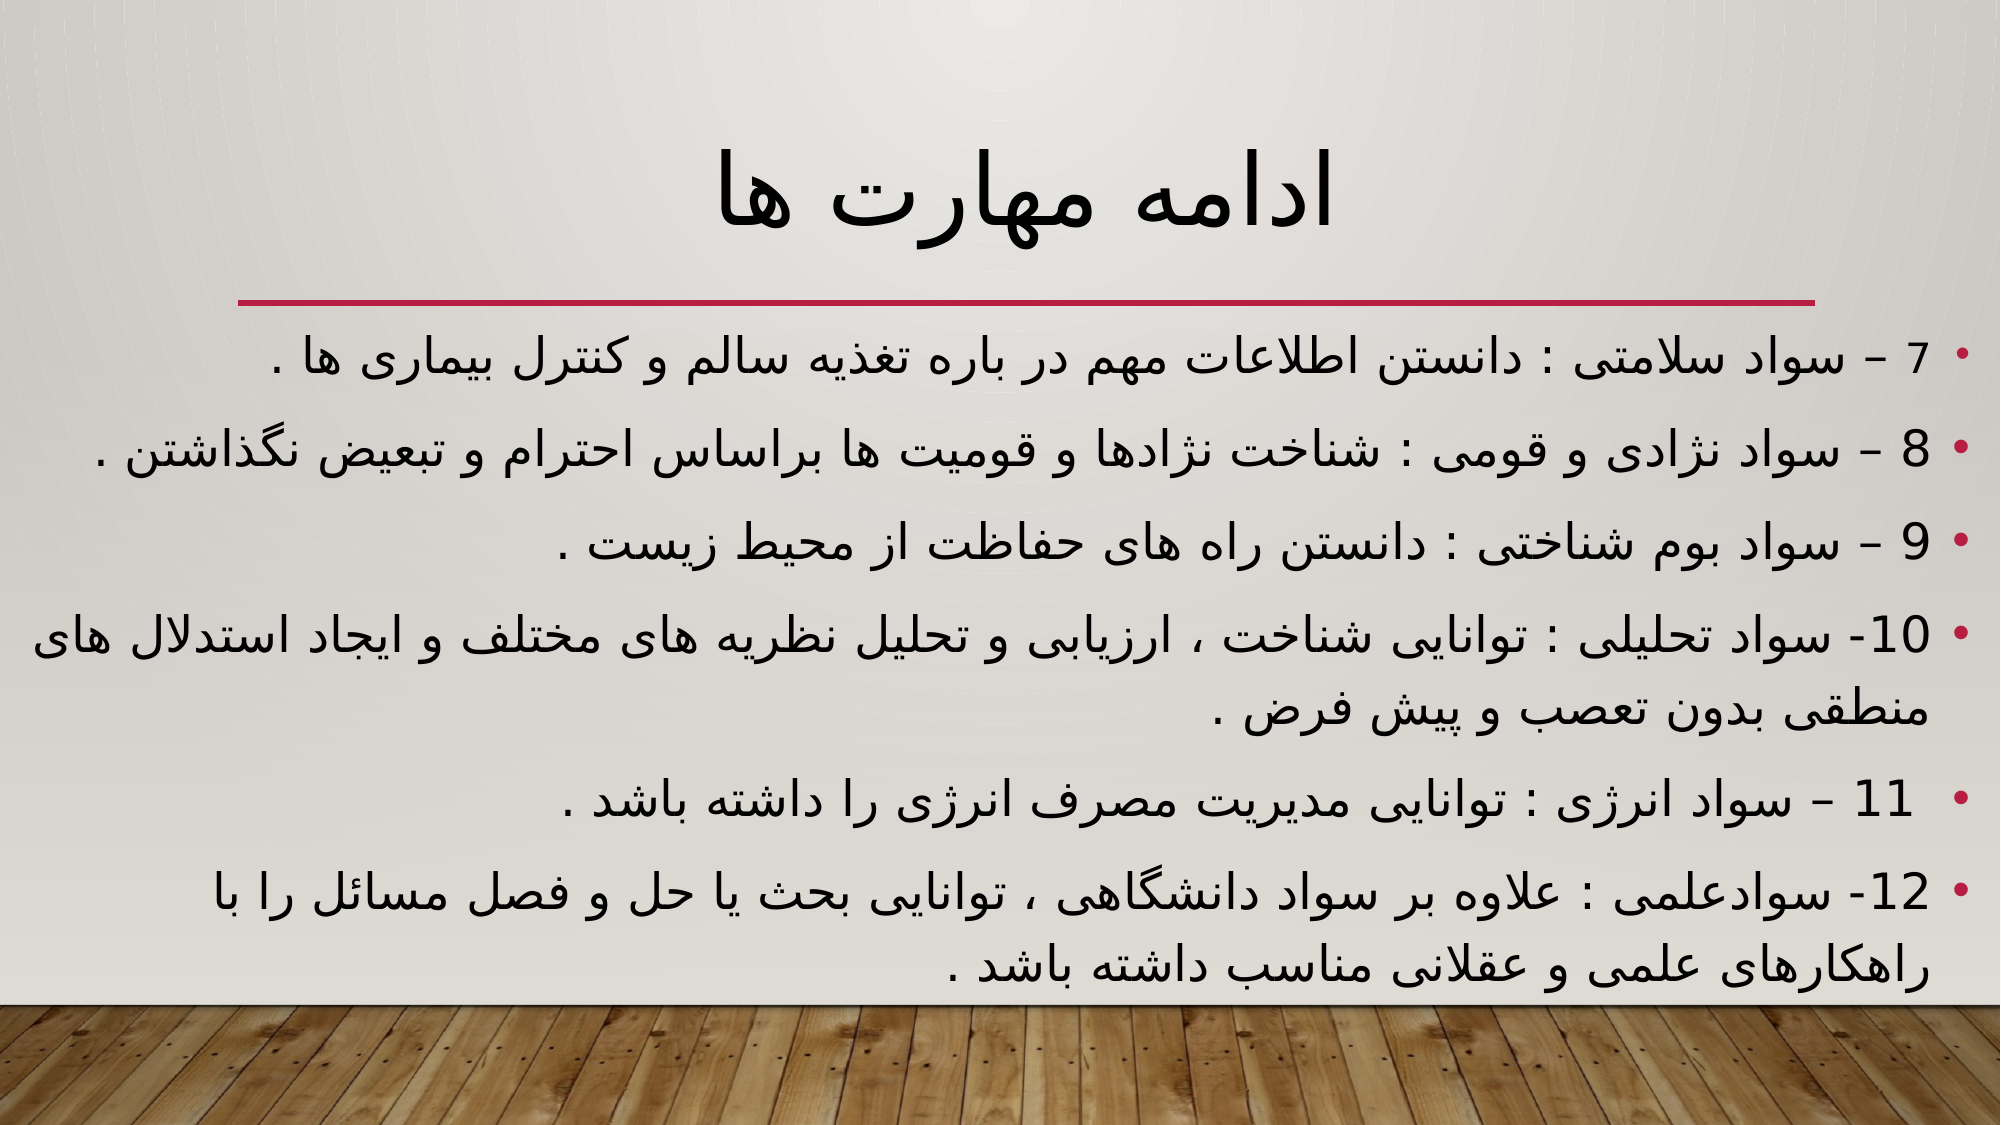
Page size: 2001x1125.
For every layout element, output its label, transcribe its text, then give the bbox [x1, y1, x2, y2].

picture [0, 1005, 2000, 1125]
title ادامه مهارت ها [238, 131, 1814, 304]
list 7 – سواد سلامتی : دانستن اطلاعات مهم در باره تغذیه سالم و کنترل بیماری ها . 8 – سواد نژادی و قومی : شناخت نژادها و قومیت ها براساس احترام و تبعیض نگذاشتن . 9 – سواد بوم شناختی : دانستن راه های حفاظت از محیط زیست . 10- سواد تحلیلی : توانایی شناخت ، ارزیابی و تحلیل نظریه های مختلف و ایجاد استدلال های منطقی بدون تعصب و پیش فرض . 11 – سواد انرژی : توانایی مدیریت مصرف انرژی را داشته باشد . 12- سوادعلمی : علاوه بر سواد دانشگاهی ، توانایی بحث یا حل و فصل مسائل را با راهکارهای علمی و عقلانی مناسب داشته باشد . [0, 304, 1985, 1009]
